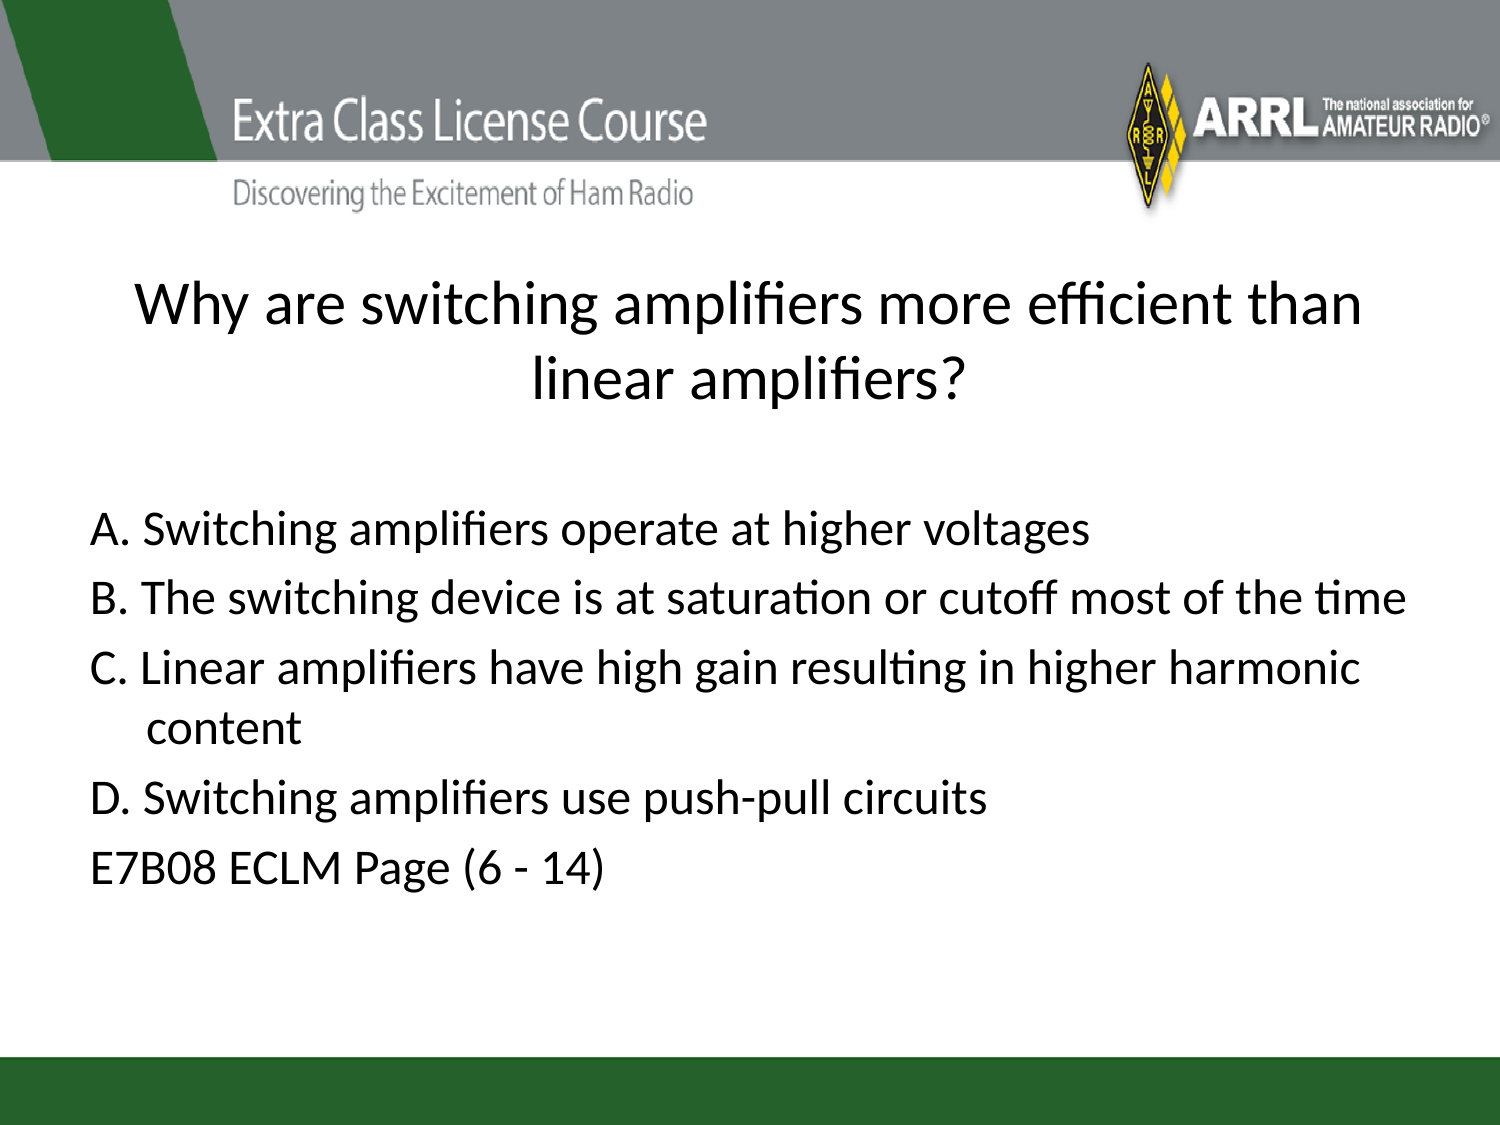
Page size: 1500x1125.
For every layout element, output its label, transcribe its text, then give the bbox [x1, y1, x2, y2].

title Why are switching amplifiers more efficient than linear amplifiers? [75, 254, 1425, 435]
list A. Switching amplifiers operate at higher voltages B. The switching device is at saturation or cutoff most of the time C. Linear amplifiers have high gain resulting in higher harmonic content D. Switching amplifiers use push-pull circuits E7B08 ECLM Page (6 - 14) [75, 487, 1450, 1005]
picture [0, 0, 1500, 1125]
